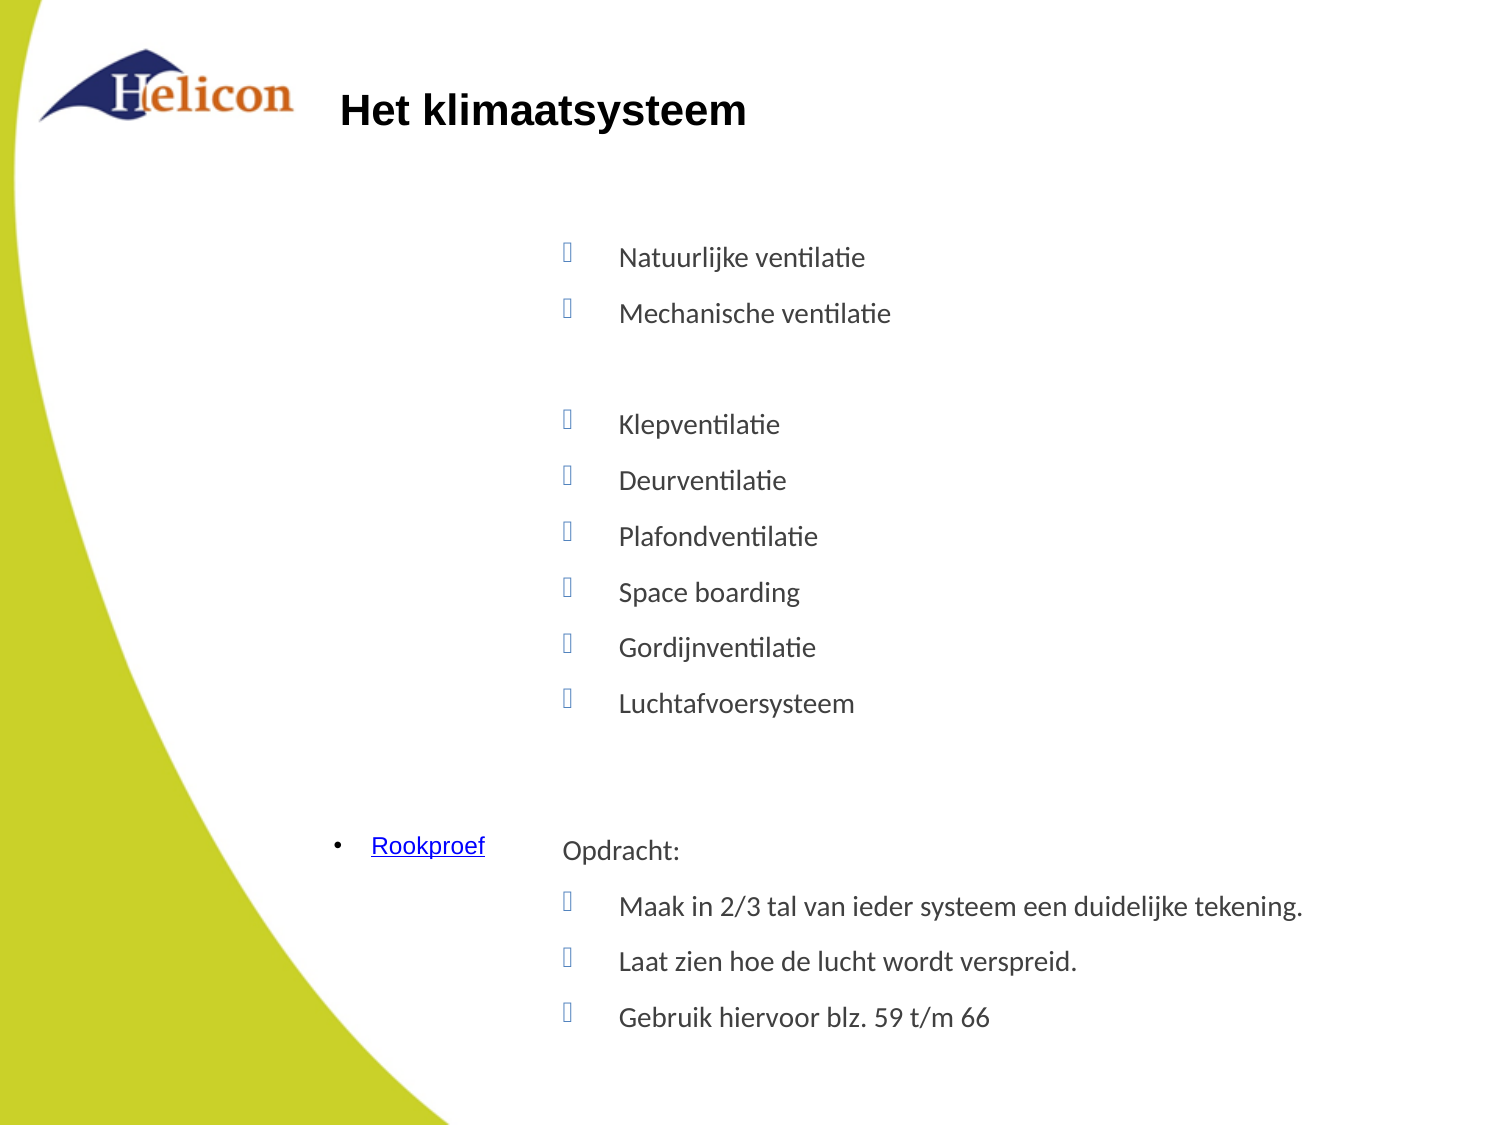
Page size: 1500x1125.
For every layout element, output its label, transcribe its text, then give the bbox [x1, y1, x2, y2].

list Rookproef [318, 788, 1416, 868]
picture [0, 0, 1500, 1125]
text_box Natuurlijke ventilatie Mechanische ventilatie Klepventilatie Deurventilatie Plafondventilatie Space boarding Gordijnventilatie Luchtafvoersysteem Opdracht: Maak in 2/3 tal van ieder systeem een duidelijke tekening. Laat zien hoe de lucht wordt verspreid. Gebruik hiervoor blz. 59 t/m 66 [551, 232, 1500, 829]
title Het klimaatsysteem [324, 54, 1415, 161]
